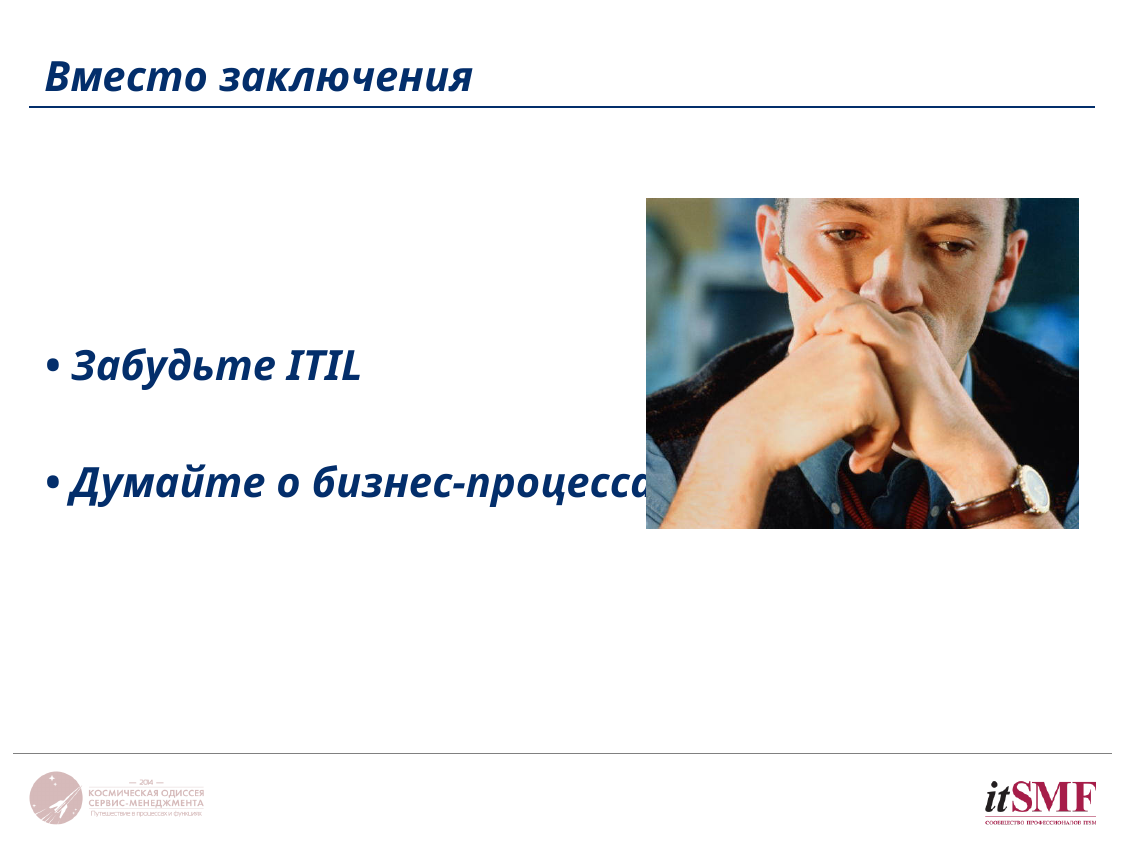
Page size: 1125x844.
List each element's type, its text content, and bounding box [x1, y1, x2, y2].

text_box Вместо заключения [29, 33, 1096, 115]
picture [646, 197, 1079, 529]
list • Забудьте ITIL • Думайте о бизнес-процессах [29, 291, 1096, 552]
picture [985, 781, 1096, 825]
